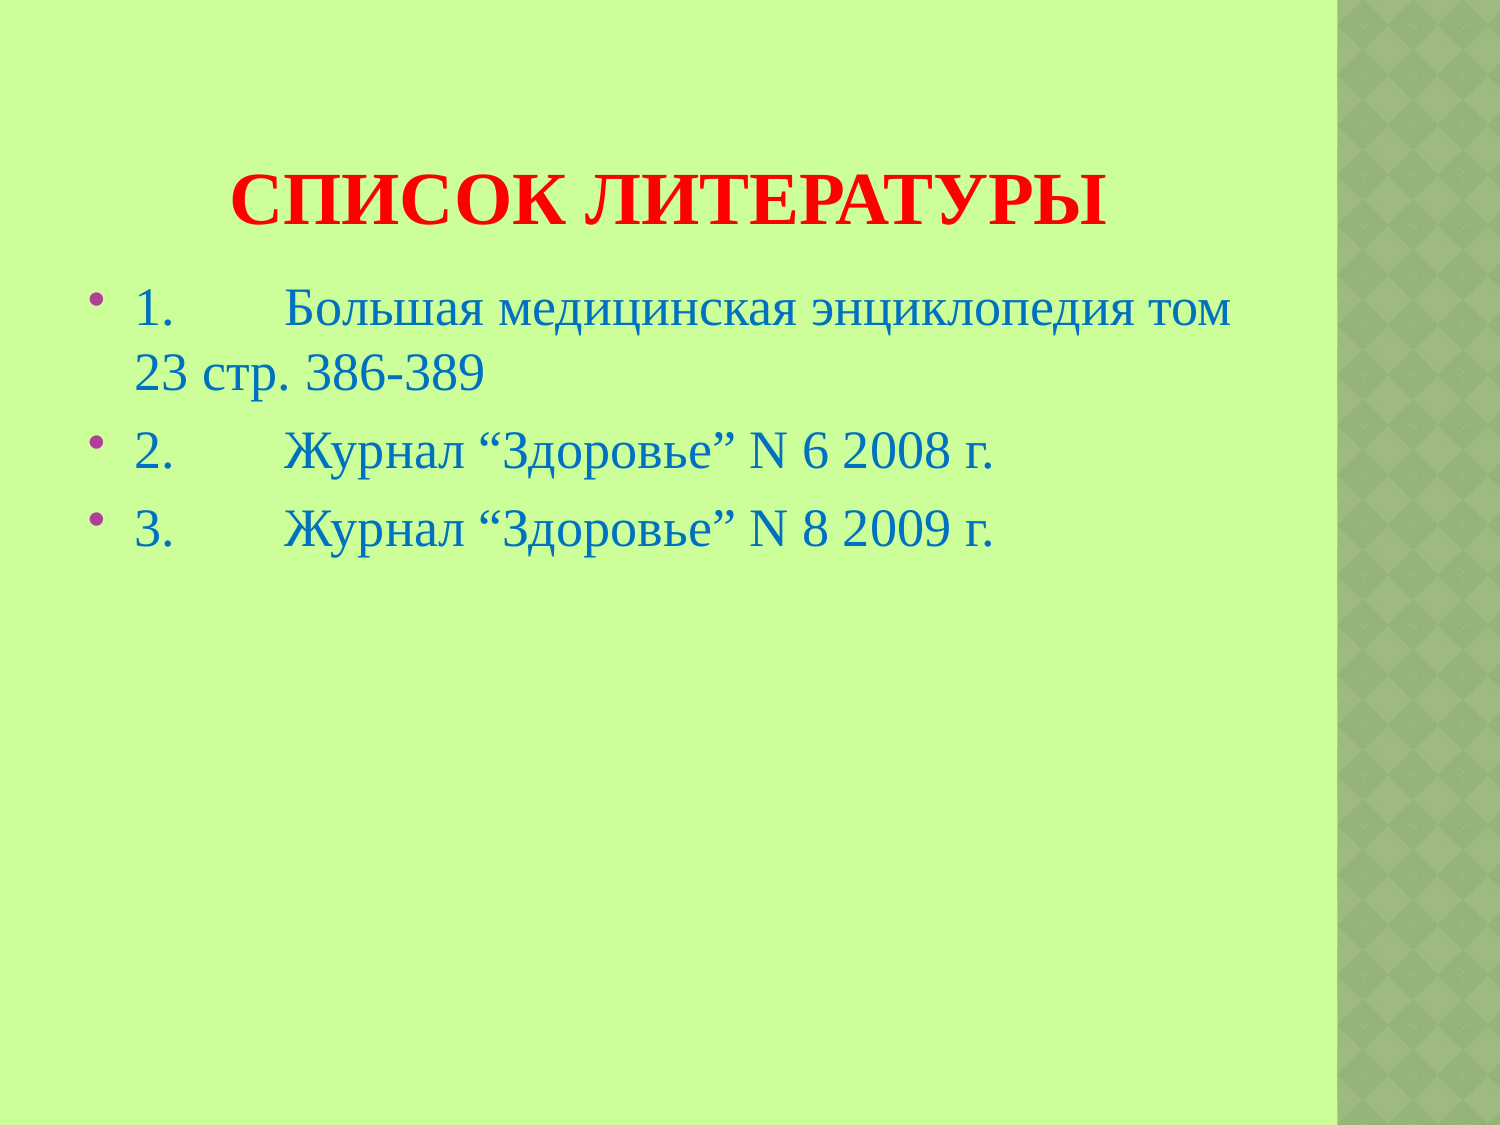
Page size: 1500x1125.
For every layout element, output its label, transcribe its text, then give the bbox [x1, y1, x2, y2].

title Список литературы [75, 52, 1263, 240]
list 1. Большая медицинская энциклопедия том 23 стр. 386-389 2. Журнал “Здоровье” N 6 2008 г. 3. Журнал “Здоровье” N 8 2009 г. [75, 264, 1263, 1059]
